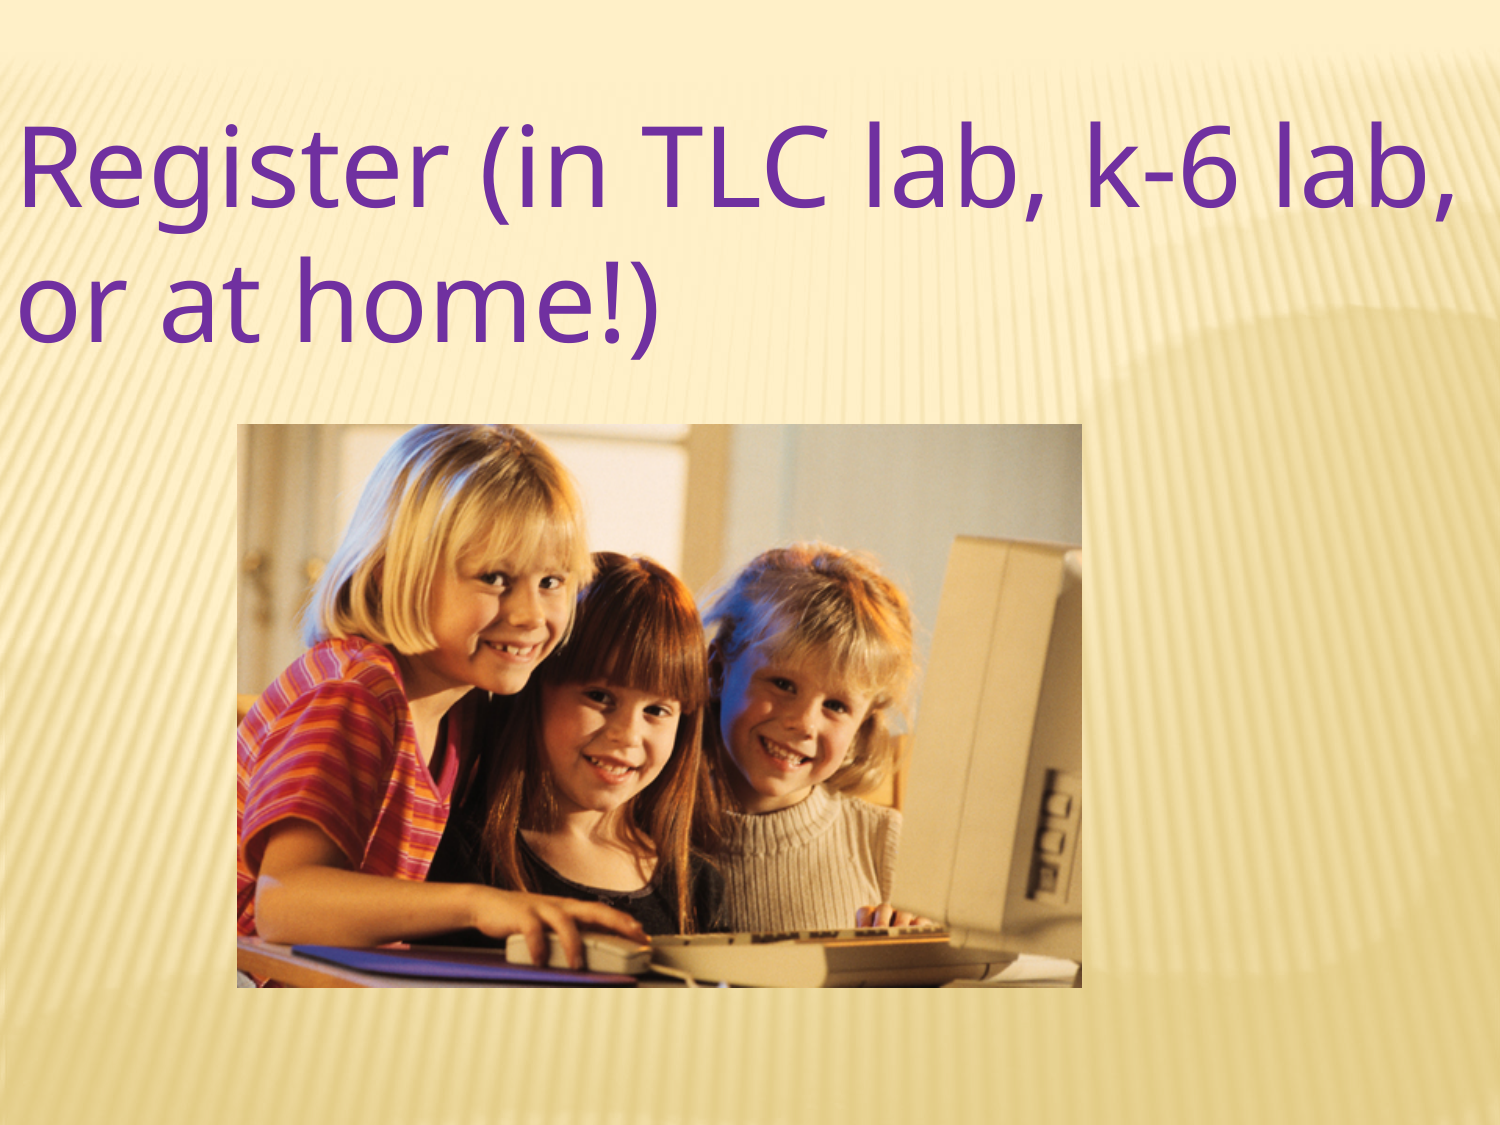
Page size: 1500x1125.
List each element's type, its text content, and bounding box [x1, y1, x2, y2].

picture [237, 424, 1082, 988]
text_box Register (in TLC lab, k-6 lab, or at home!) [0, 87, 1500, 373]
